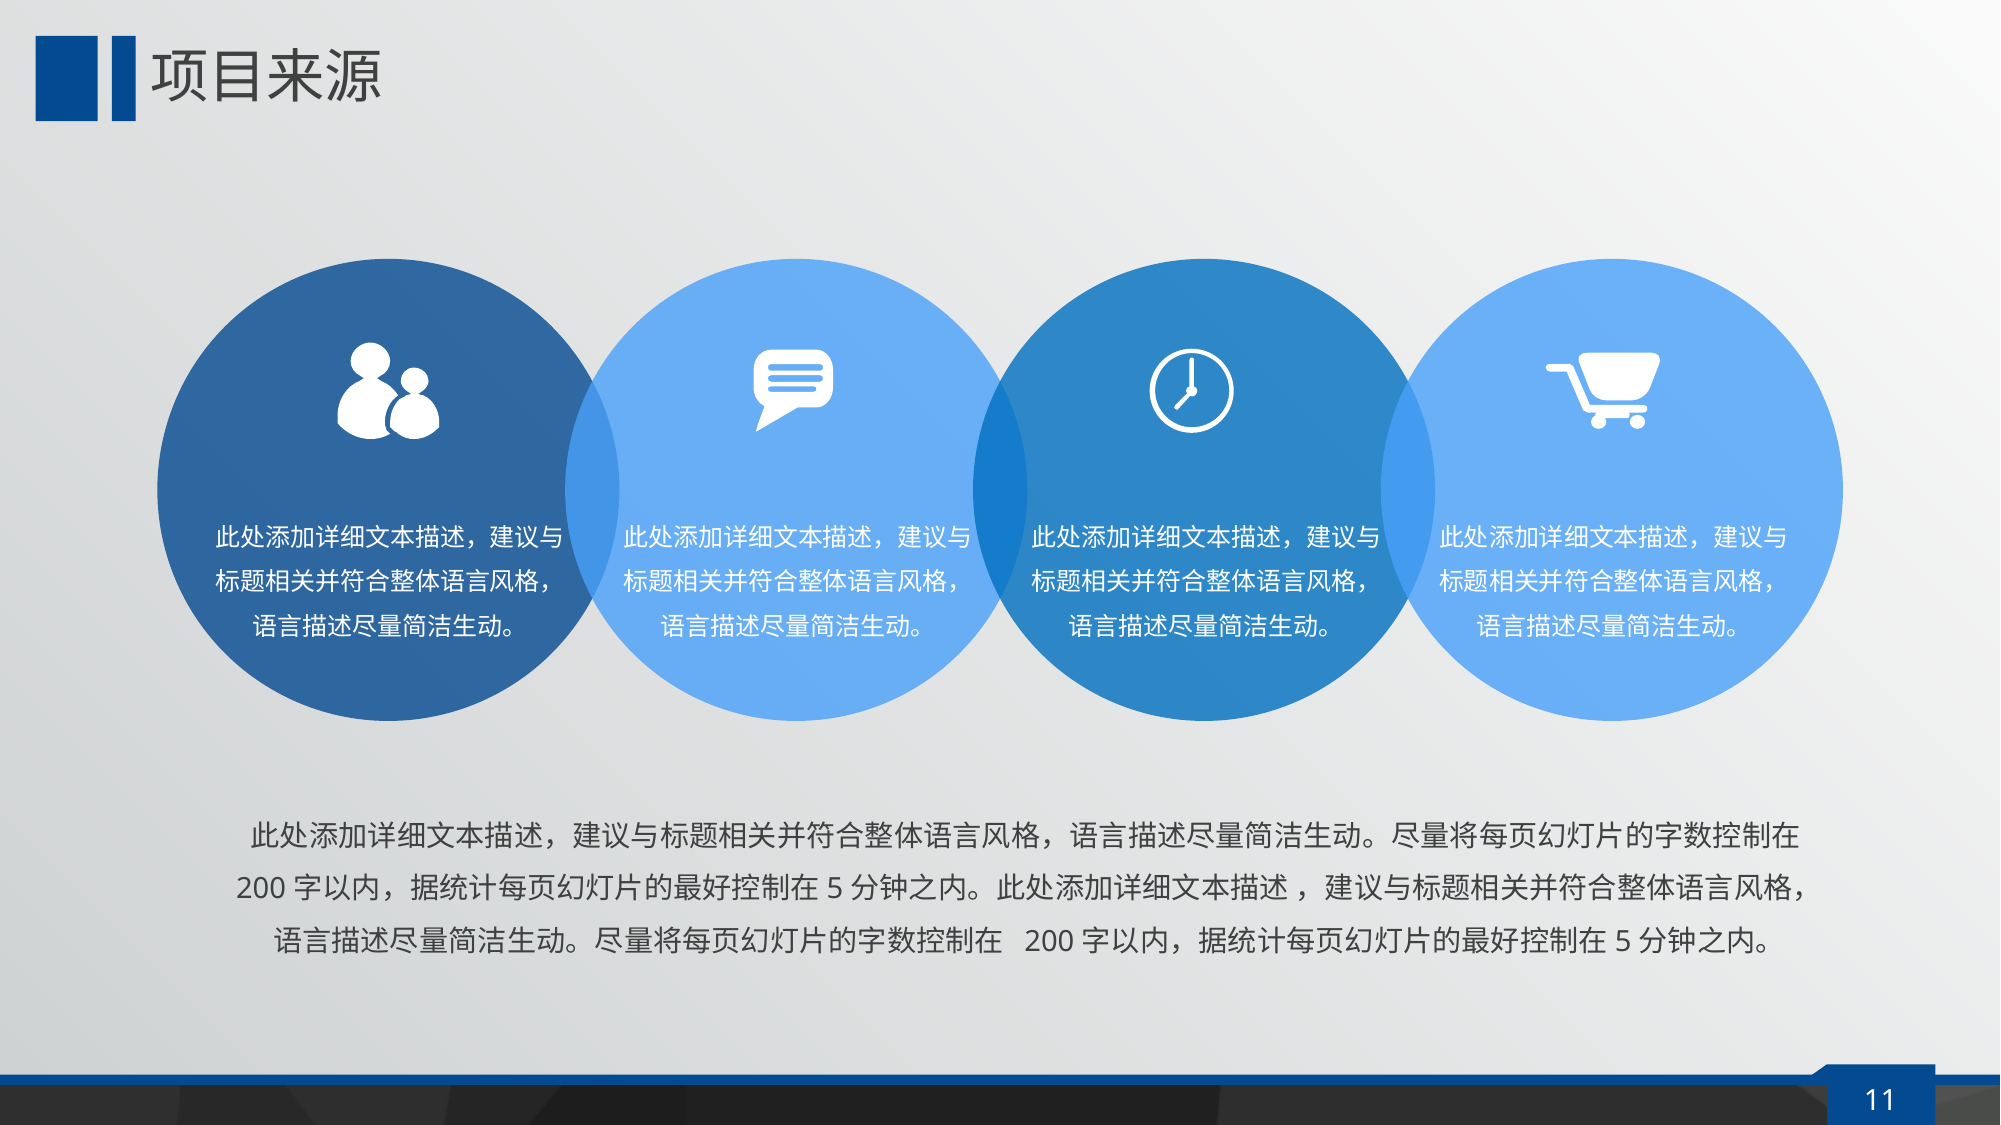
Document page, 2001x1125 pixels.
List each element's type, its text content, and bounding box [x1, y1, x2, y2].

picture [0, 1085, 1827, 1125]
text_box 此处添加详细文本描述，建议与标题相关并符合整体语言风格，语言描述尽量简洁生动。尽量将每页幻灯片的字数控制在 200字以内，据统计每页幻灯片的最好控制在5分钟之内。此处添加详细文本描述 ，建议与标题相关并符合整体语言风格，语言描述尽量简洁生动。尽量将每页幻灯片的字数控制在 200字以内，据统计每页幻灯片的最好控制在5分钟之内。 [233, 799, 1825, 964]
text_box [1380, 258, 1843, 721]
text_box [157, 258, 565, 721]
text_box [565, 258, 972, 721]
title 项目来源 [135, 36, 924, 122]
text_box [972, 258, 1380, 721]
picture [1936, 1085, 2000, 1125]
